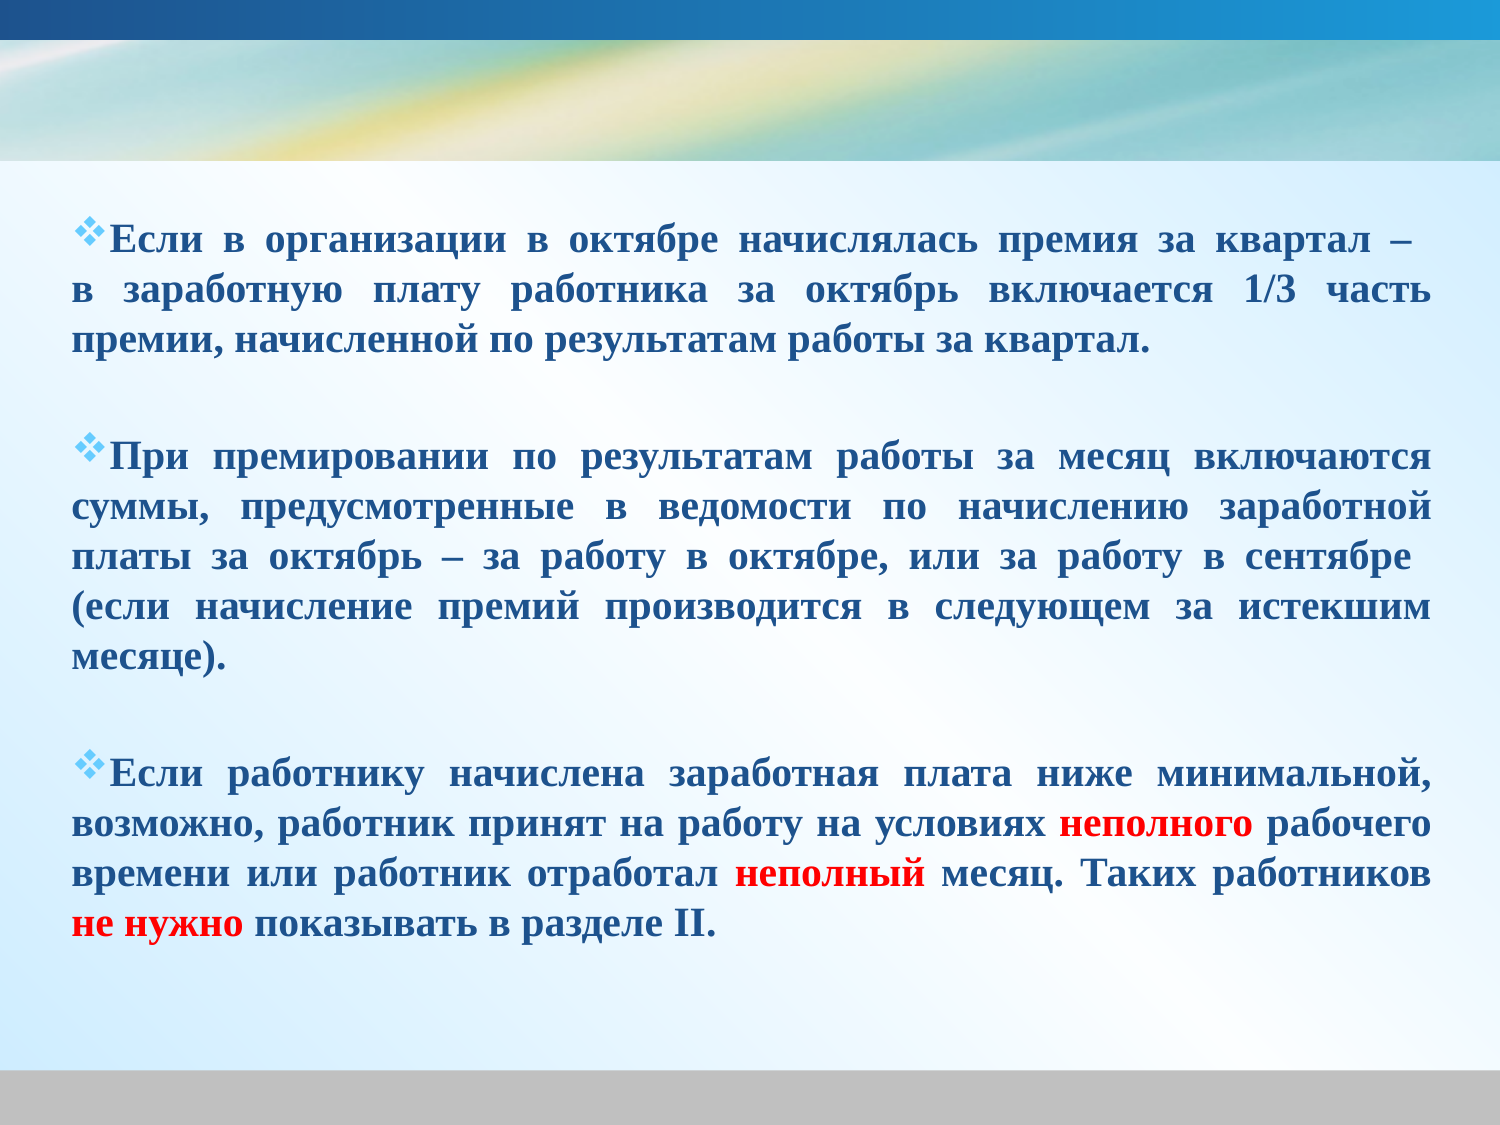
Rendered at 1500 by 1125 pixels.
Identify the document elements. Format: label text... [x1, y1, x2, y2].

list Если в организации в октябре начислялась премия за квартал – в заработную плату работника за октябрь включается 1/3 часть премии, начисленной по результатам работы за квартал. При премировании по результатам работы за месяц включаются суммы, предусмотренные в ведомости по начислению заработной платы за октябрь – за работу в октябре, или за работу в сентябре (если начисление премий производится в следующем за истекшим месяце). Если работнику начислена заработная плата ниже минимальной, возможно, работник принят на работу на условиях неполного рабочего времени или работник отработал неполный месяц. Таких работников не нужно показывать в разделе II. [0, 125, 1447, 1047]
picture [0, 39, 1500, 161]
